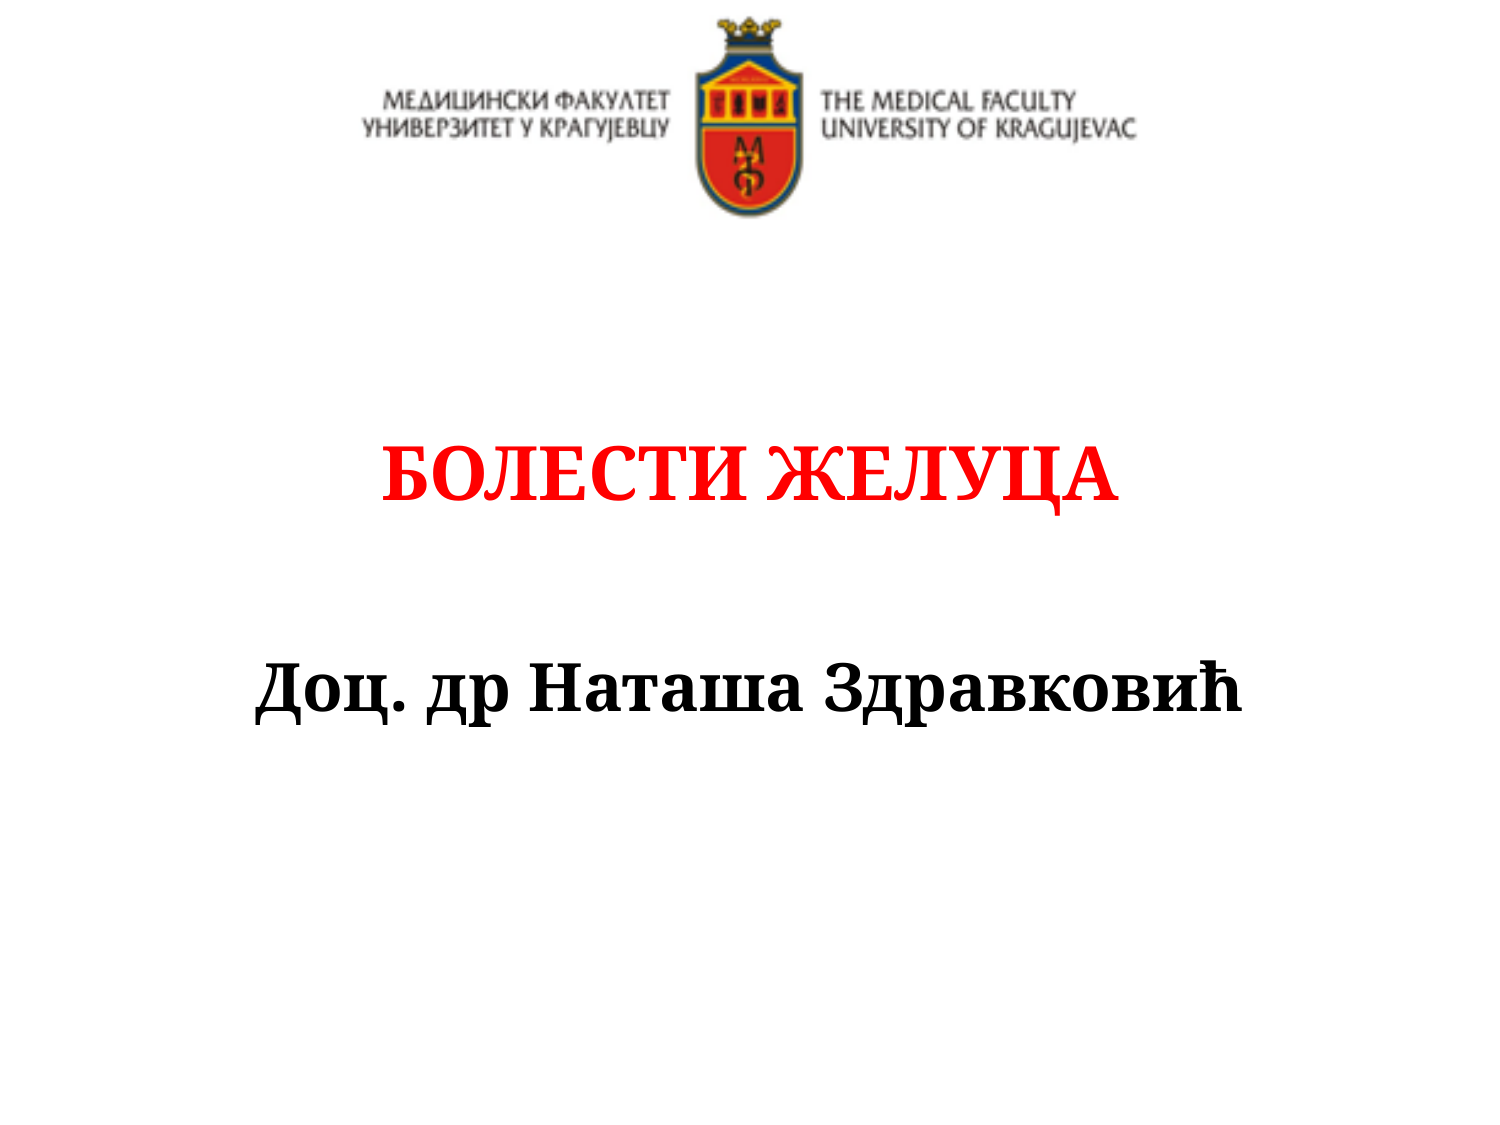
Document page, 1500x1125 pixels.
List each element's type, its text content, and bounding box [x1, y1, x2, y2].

title БОЛЕСТИ ЖЕЛУЦА [112, 349, 1388, 591]
subtitle Доц. др Наташа Здравковић [225, 637, 1275, 925]
picture [210, 12, 1351, 251]
